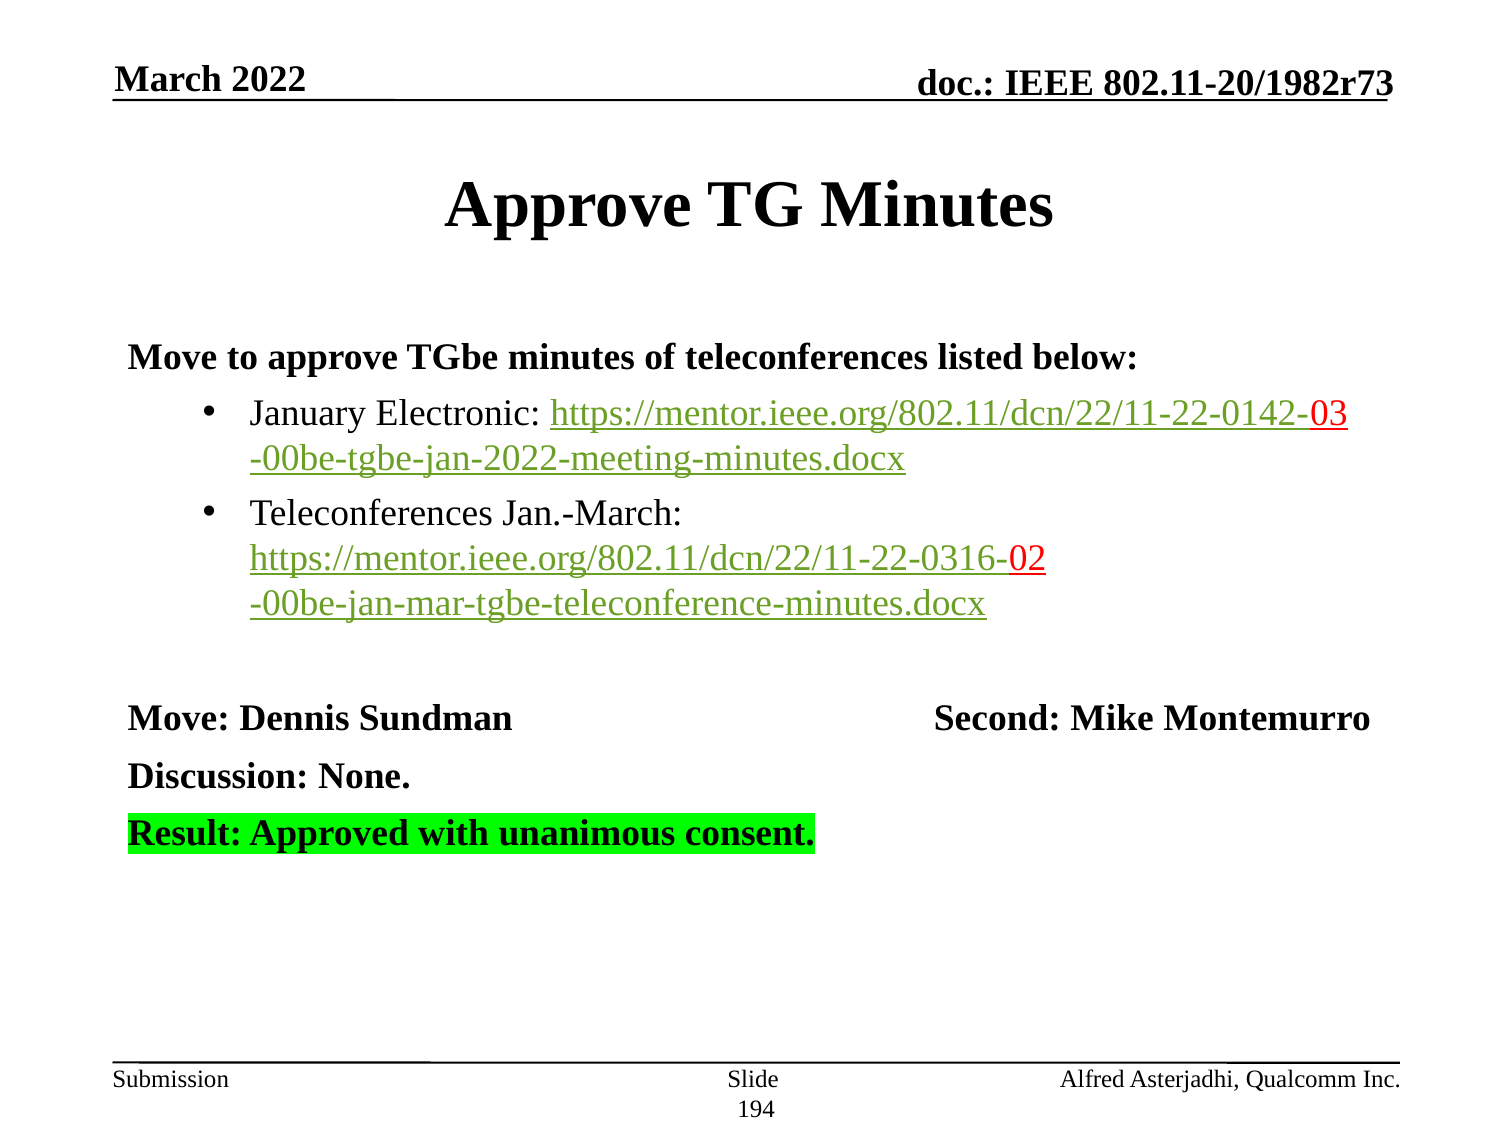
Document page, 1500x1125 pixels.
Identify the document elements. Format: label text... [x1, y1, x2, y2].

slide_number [114, 54, 423, 100]
footer Alfred Asterjadhi, Qualcomm Inc. [878, 1061, 1402, 1093]
list Move to approve TGbe minutes of teleconferences listed below: January Electronic: https://mentor.ieee.org/802.11/dcn/22/11-22-0142-03-00be-tgbe-jan-2022-meeting-minutes.docx Teleconferences Jan.-March: https://mentor.ieee.org/802.11/dcn/22/11-22-0316-02-00be-jan-mar-tgbe-teleconference-minutes.docx Move: Dennis Sundman Second: Mike Montemurro Discussion: None. Result: Approved with unanimous consent. [112, 324, 1388, 1000]
title Approve TG Minutes [112, 112, 1388, 288]
slide_number Slide 194 [712, 1061, 800, 1123]
